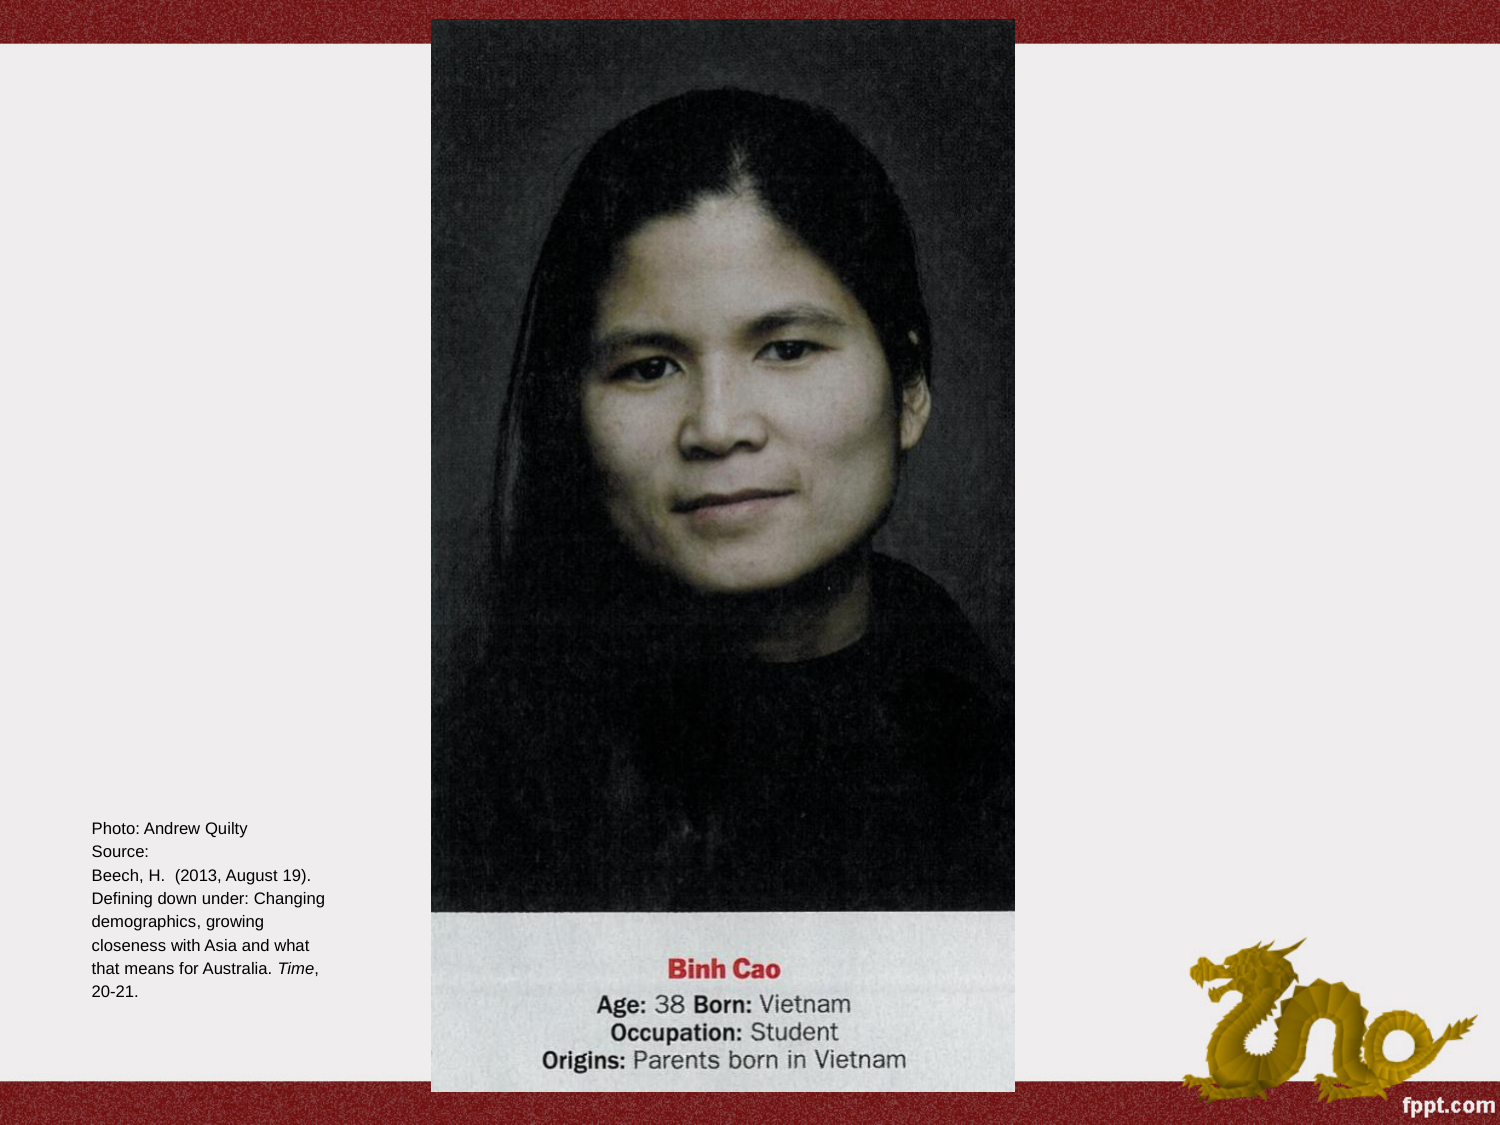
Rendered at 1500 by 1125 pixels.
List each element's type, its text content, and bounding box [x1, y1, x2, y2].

picture [0, 0, 1500, 1125]
text_box Photo: Andrew Quilty Source: Beech, H. (2013, August 19). Defining down under: Changing demographics, growing closeness with Asia and what that means for Australia. Time, 20-21. [76, 810, 355, 1023]
